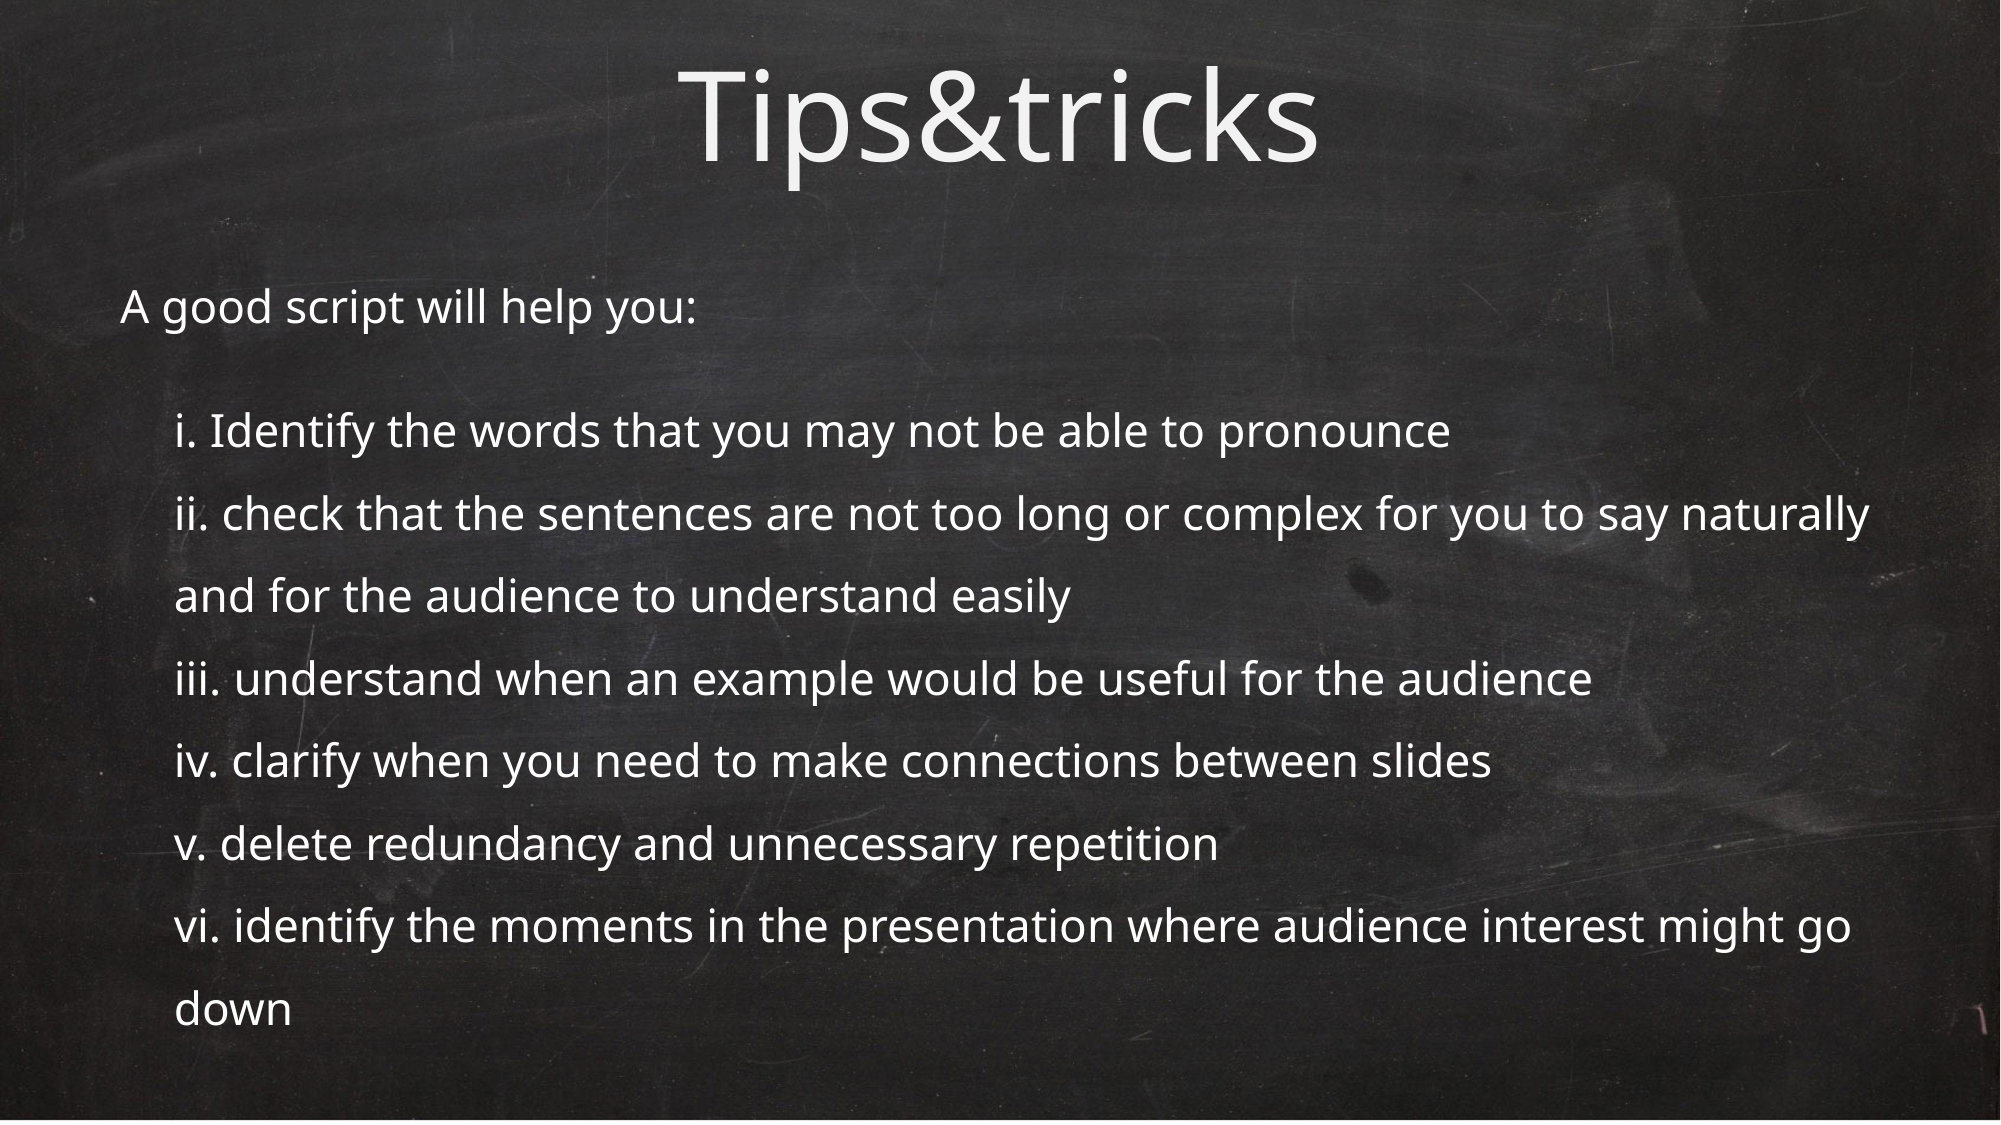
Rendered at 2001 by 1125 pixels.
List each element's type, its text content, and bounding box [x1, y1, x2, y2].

text_box A good script will help you: [105, 270, 1231, 341]
picture [0, 0, 2001, 1125]
text_box i. Identify the words that you may not be able to pronounce ii. check that the sentences are not too long or complex for you to say naturally and for the audience to understand easily iii. understand when an example would be useful for the audience iv. clarify when you need to make connections between slides v. delete redundancy and unnecessary repetition vi. identify the moments in the presentation where audience interest might go down [159, 367, 1898, 1042]
title Tips&tricks [60, 28, 1940, 197]
